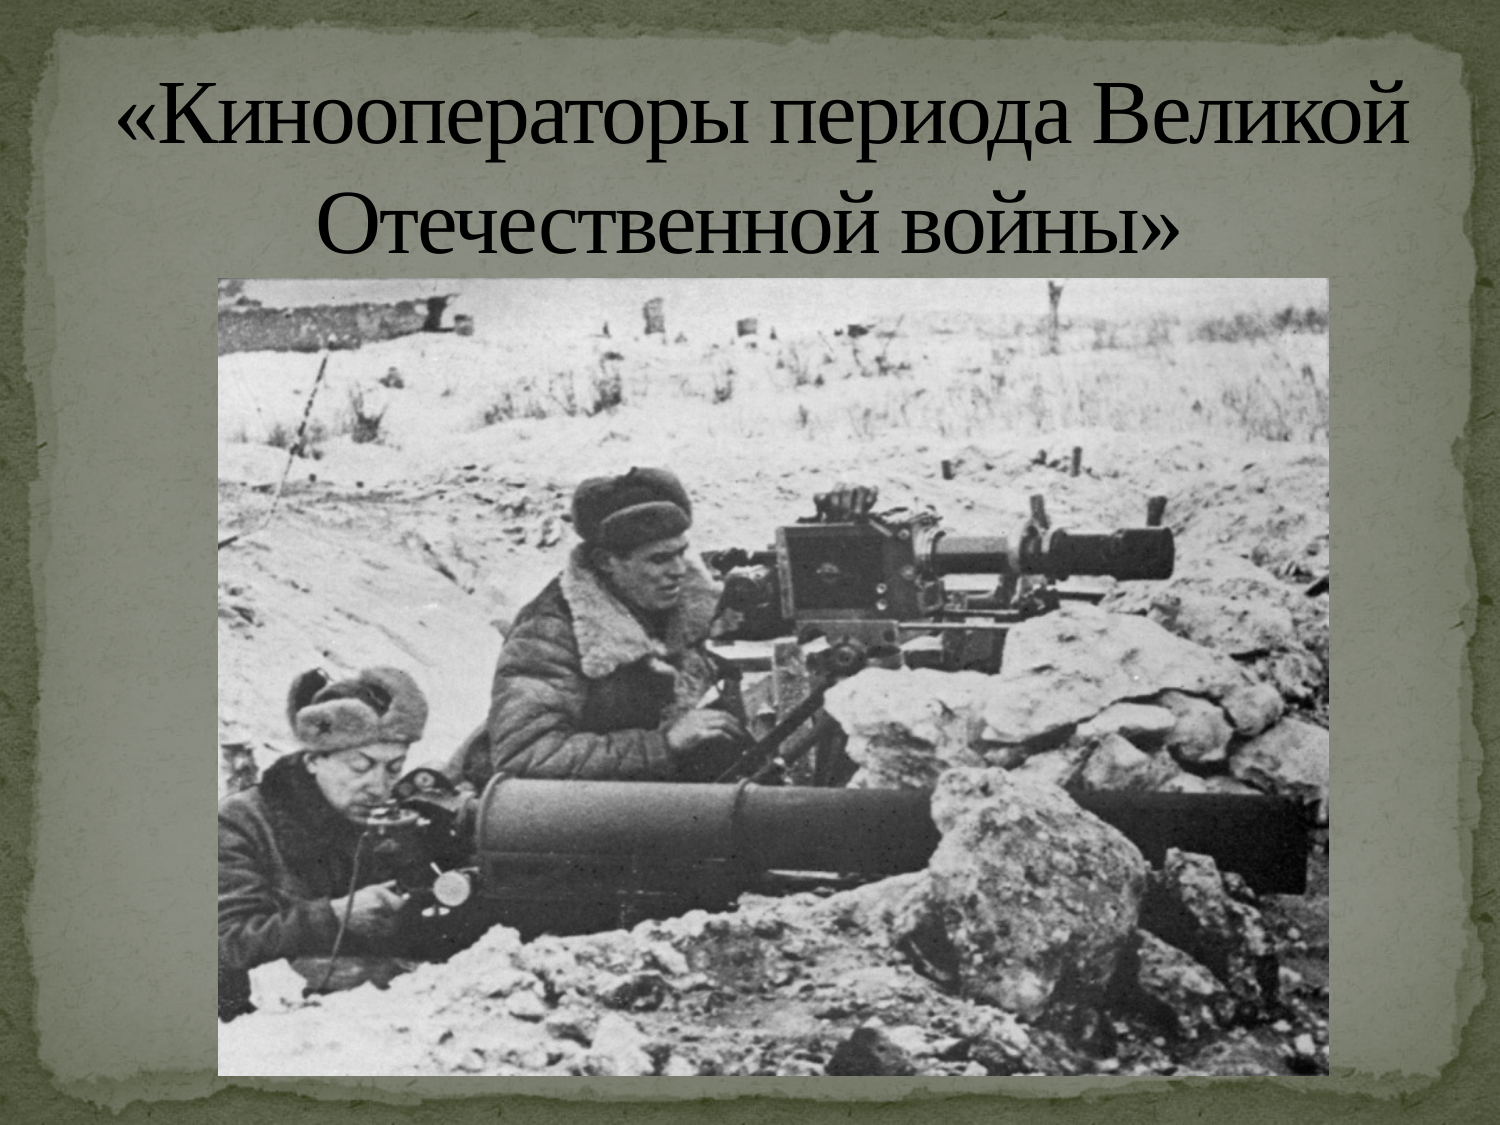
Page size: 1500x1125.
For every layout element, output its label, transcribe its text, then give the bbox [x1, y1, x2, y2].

title «Кинооператоры периода Великой Отечественной войны» [74, 24, 1425, 279]
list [221, 281, 1327, 1074]
